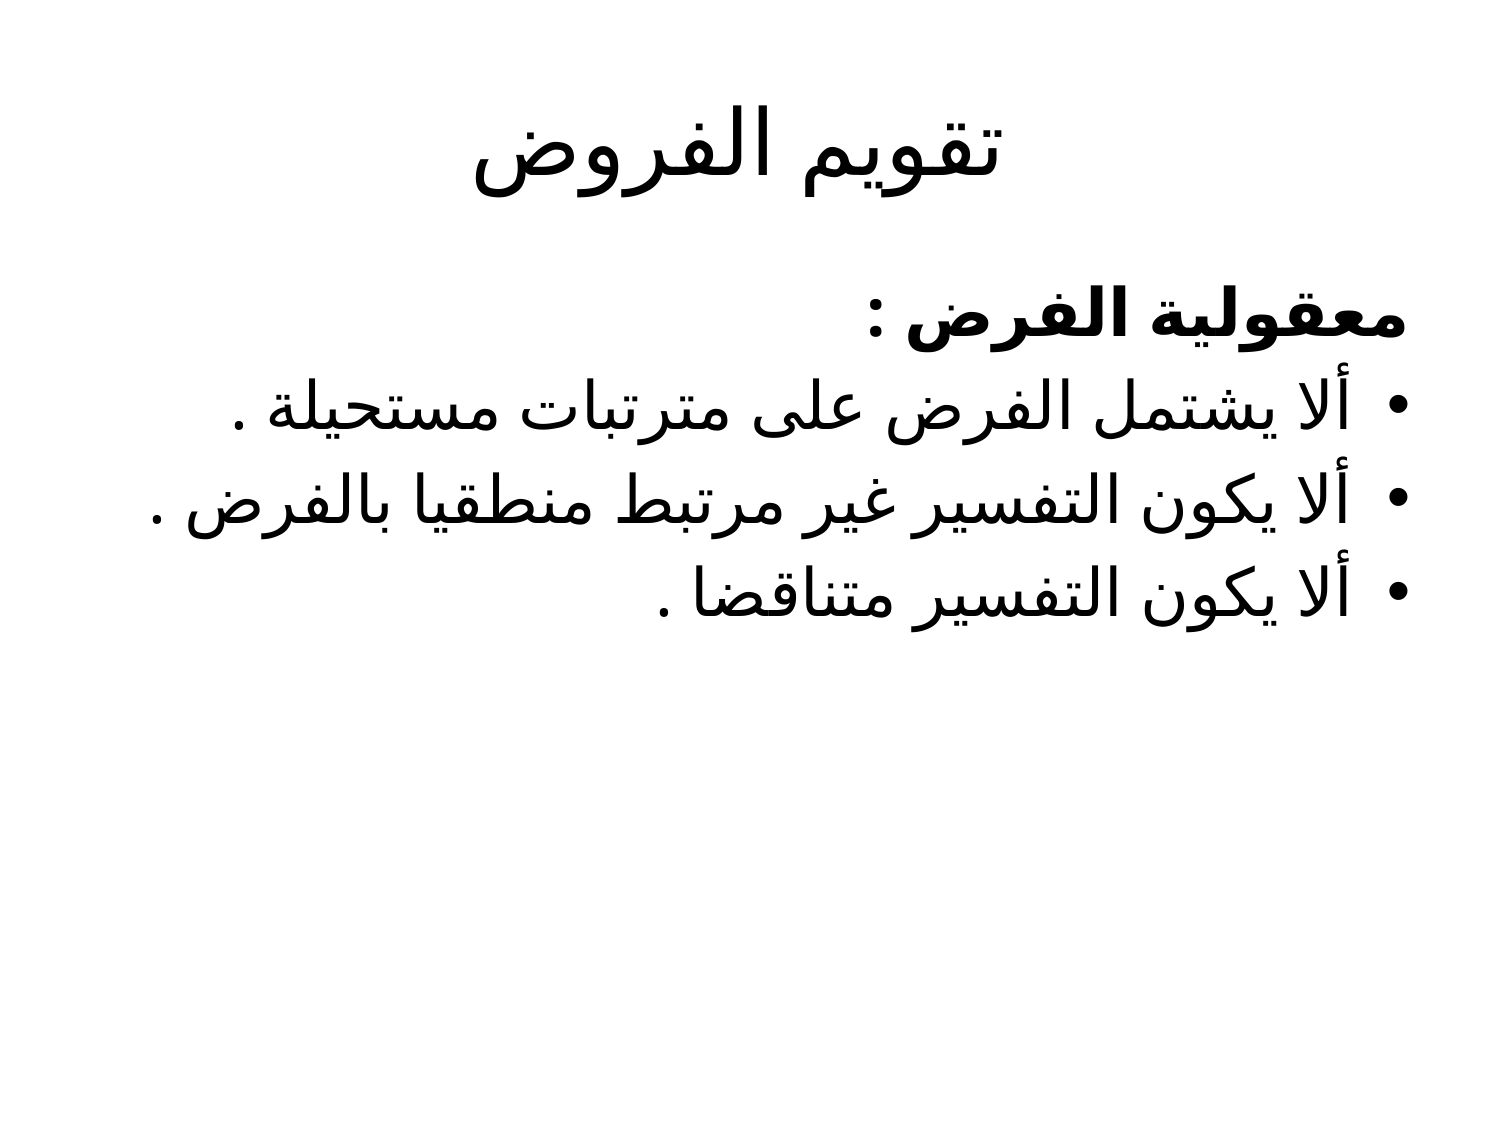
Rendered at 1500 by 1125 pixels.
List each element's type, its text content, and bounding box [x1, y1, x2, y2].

title تقويم الفروض [75, 45, 1425, 233]
list معقولية الفرض : ألا يشتمل الفرض على مترتبات مستحيلة . ألا يكون التفسير غير مرتبط منطقيا بالفرض . ألا يكون التفسير متناقضا . [75, 262, 1425, 1005]
